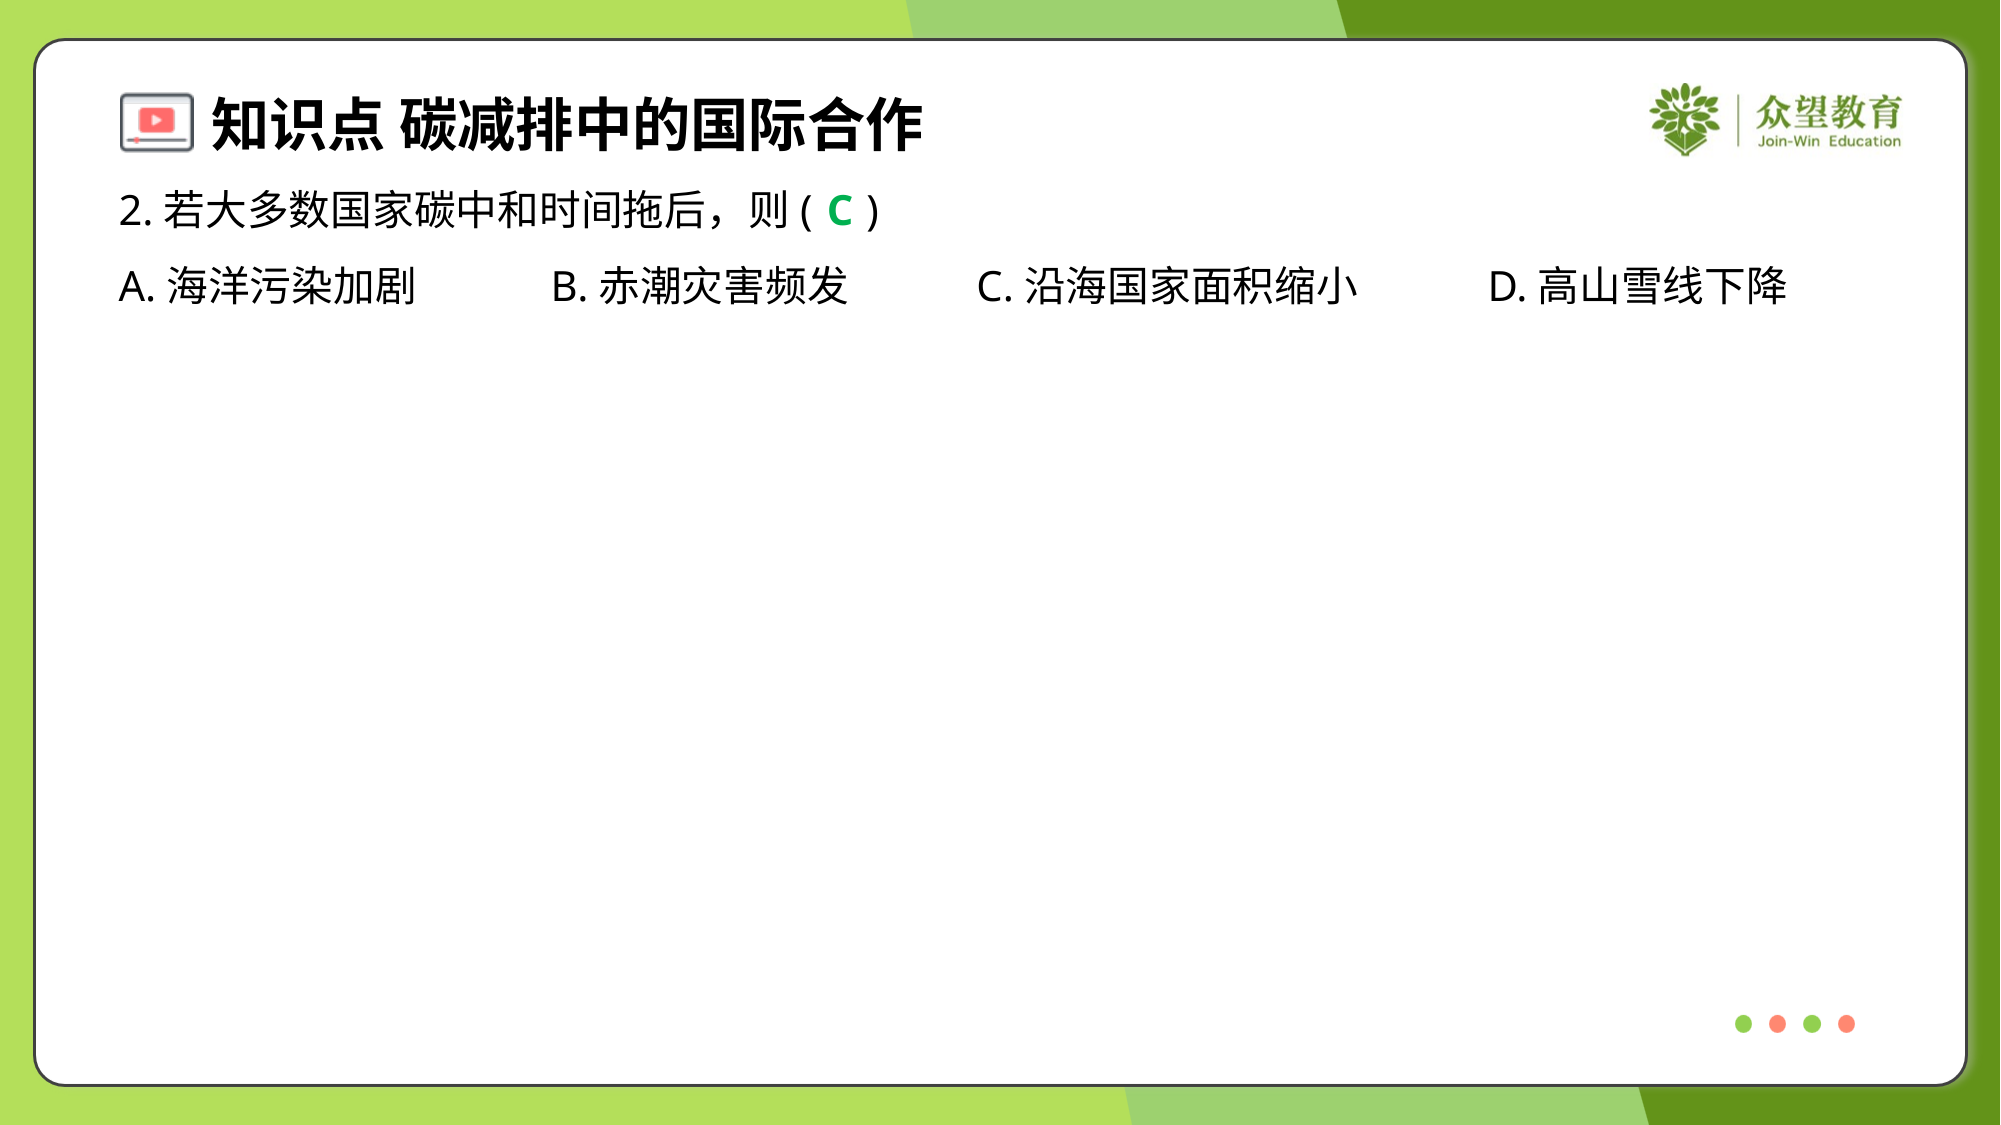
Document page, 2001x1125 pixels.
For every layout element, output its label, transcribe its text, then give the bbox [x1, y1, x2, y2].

picture [0, 0, 2000, 1125]
text_box 2.若大多数国家碳中和时间拖后，则( ) [118, 158, 810, 226]
text_box C [810, 158, 870, 226]
text_box 2.若大多数国家碳中和时间拖后，则( ) [870, 158, 1883, 226]
text_box A.海洋污染加剧 B.赤潮灾害频发 C.沿海国家面积缩小 D.高山雪线下降 [118, 234, 1883, 302]
